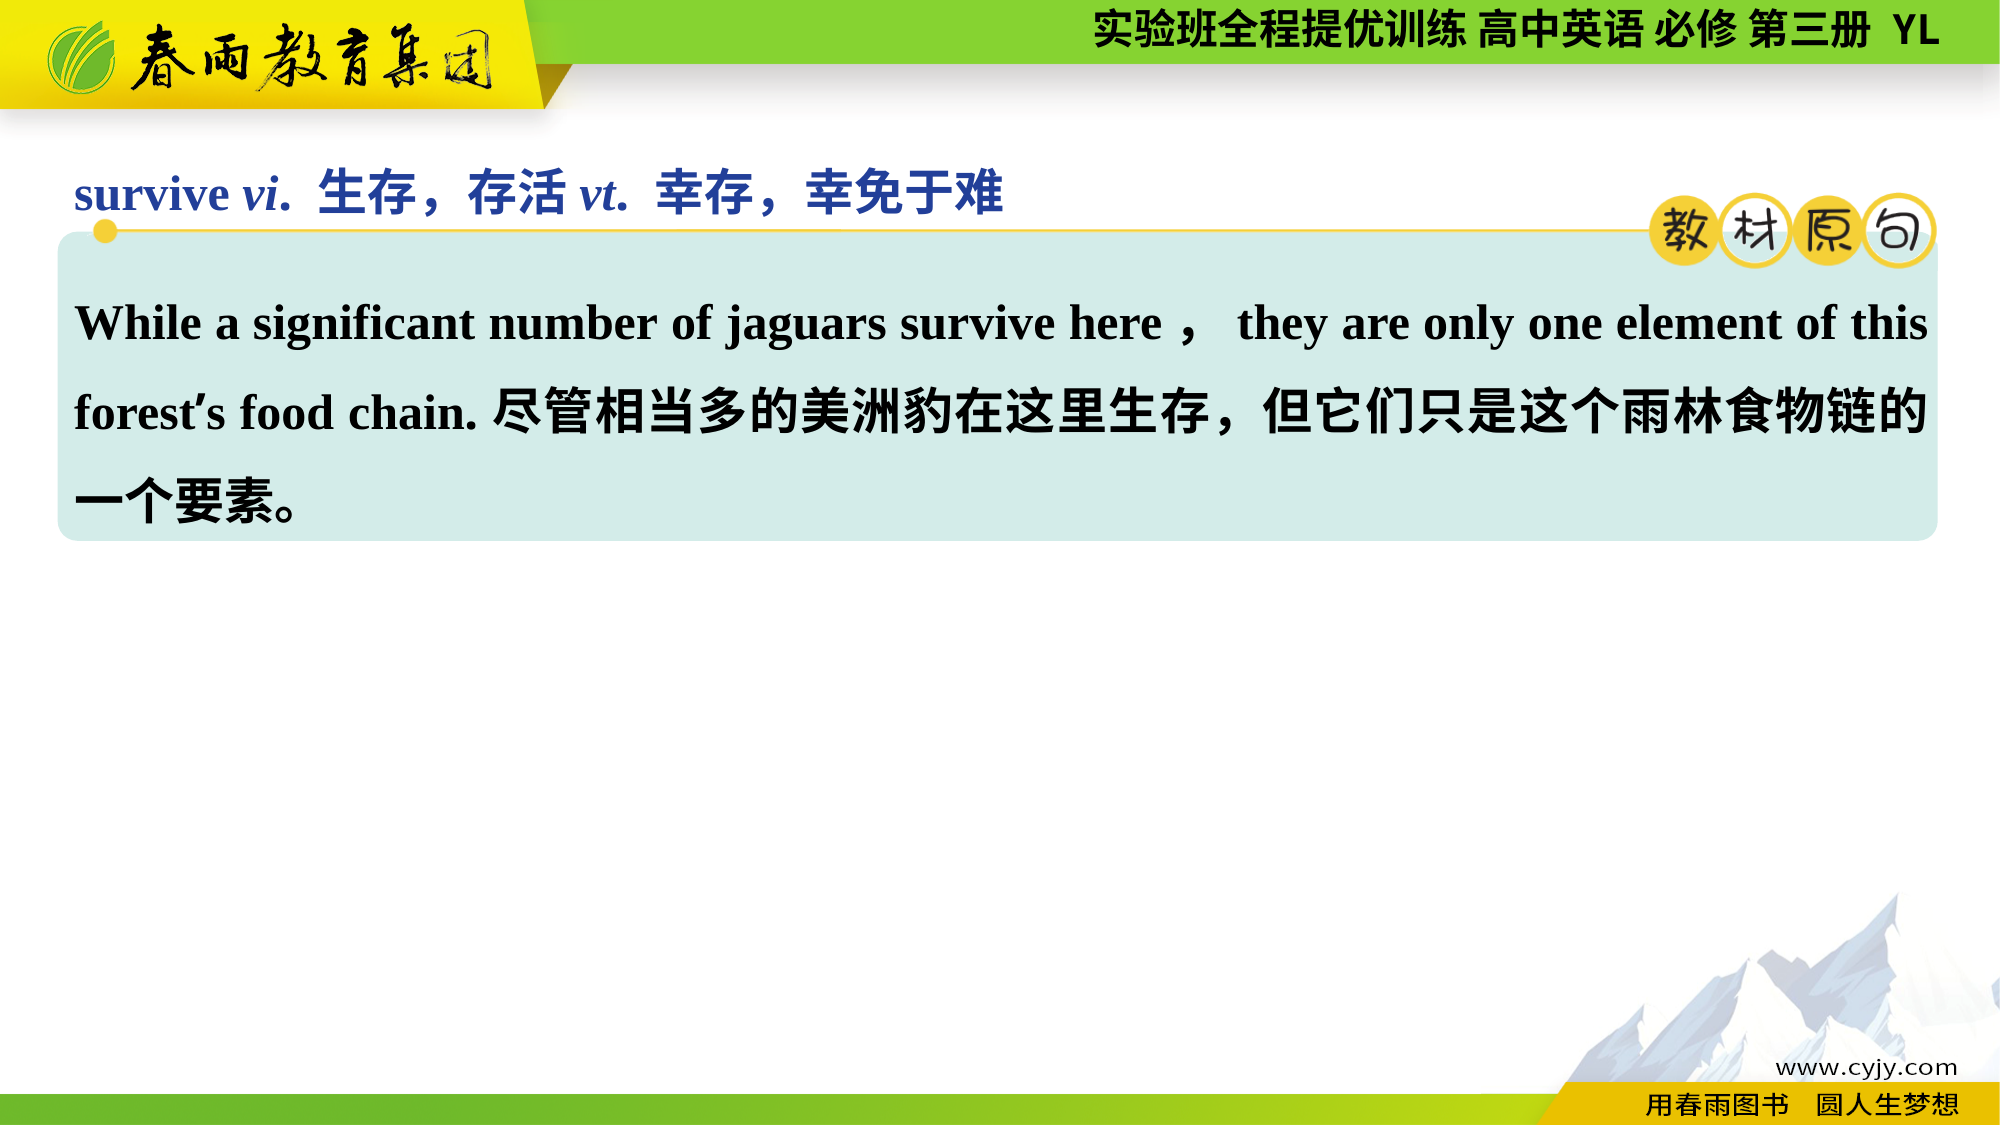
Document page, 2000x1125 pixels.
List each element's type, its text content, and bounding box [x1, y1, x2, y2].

list survive vi. 生存，存活vt. 幸存，幸免于难 While a significant number of jaguars survive here，they are only one element of this forest’s food chain.尽管相当多的美洲豹在这里生存，但它们只是这个雨林食物链的一个要素。 [59, 122, 1944, 541]
picture [0, 0, 2000, 1125]
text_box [87, 184, 1938, 271]
